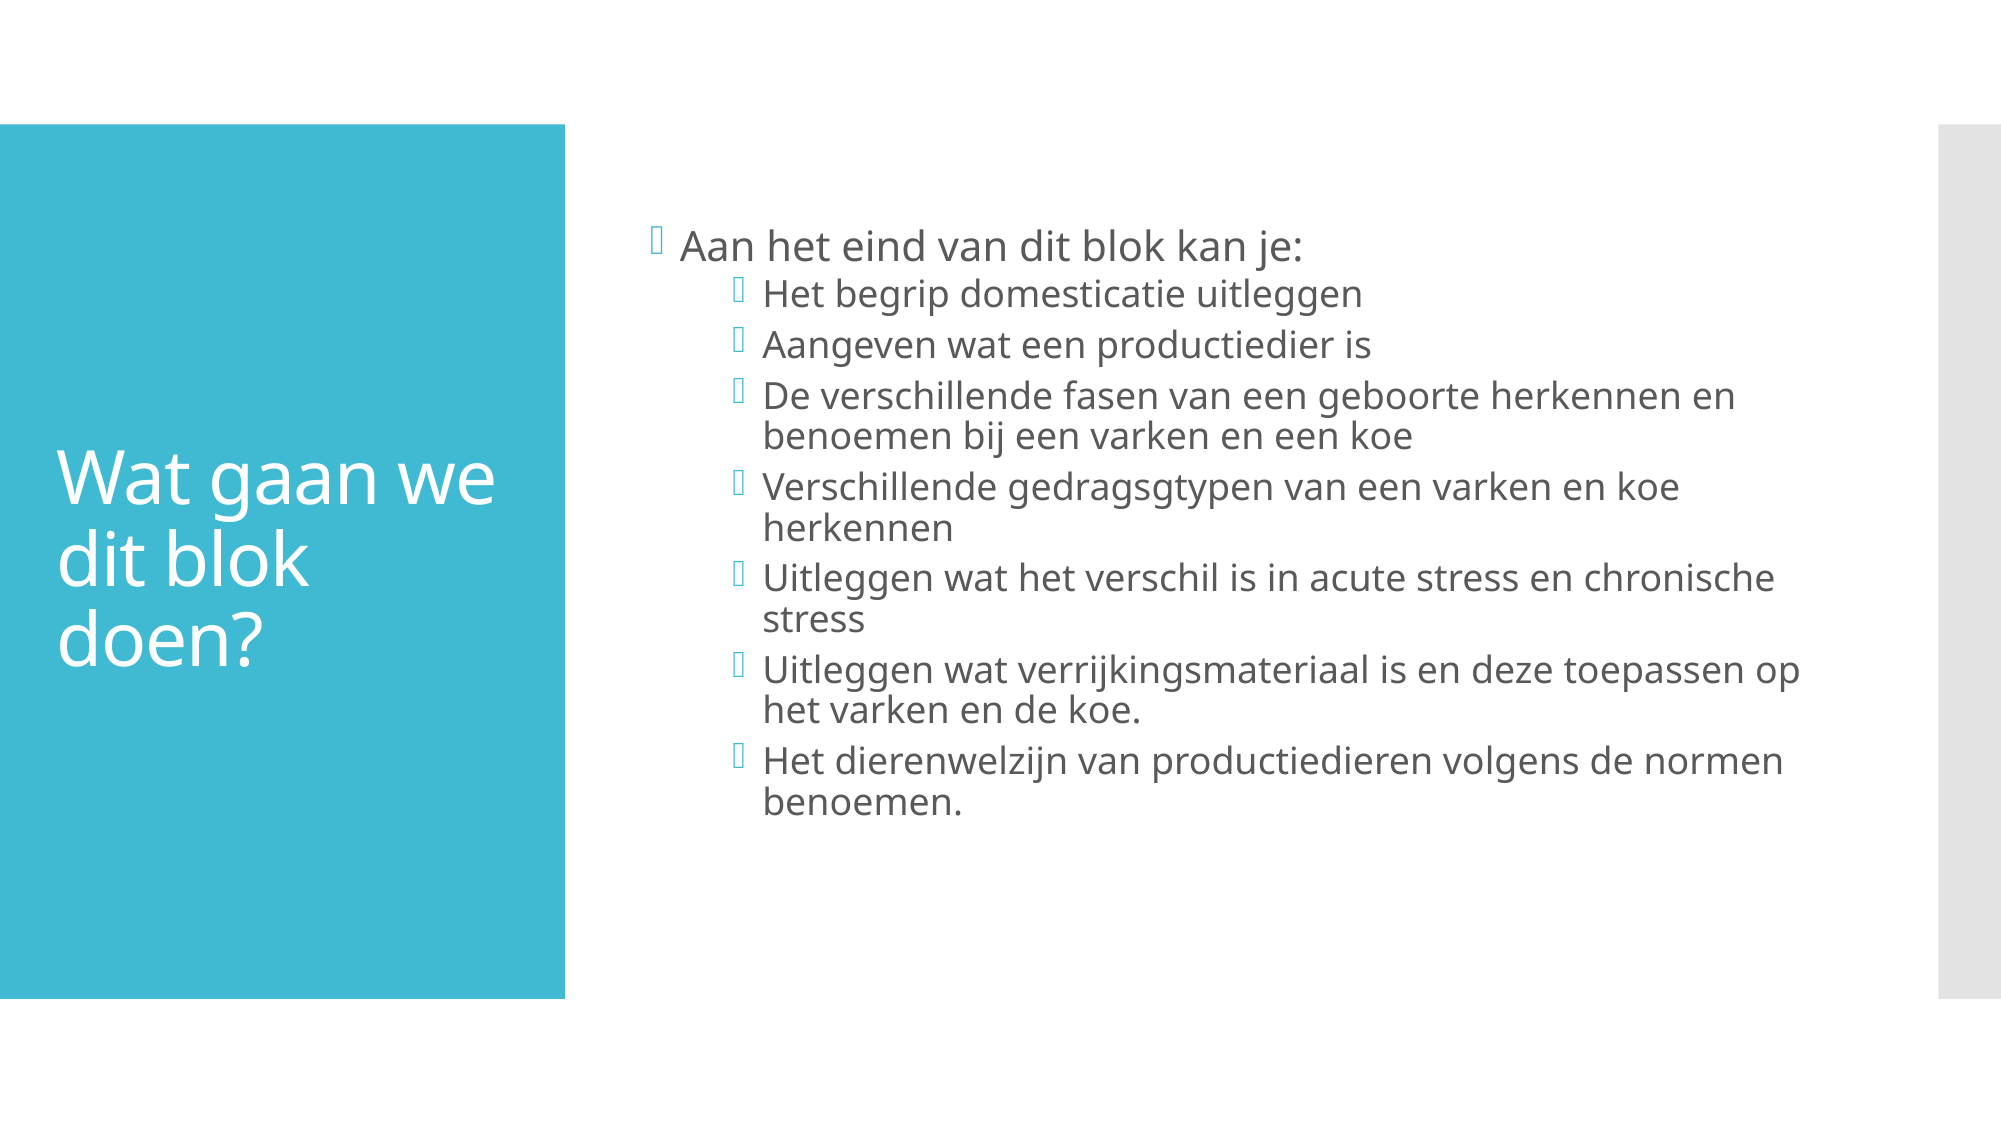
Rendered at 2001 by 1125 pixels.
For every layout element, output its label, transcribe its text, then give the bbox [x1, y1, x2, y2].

list Aan het eind van dit blok kan je: Het begrip domesticatie uitleggen Aangeven wat een productiedier is De verschillende fasen van een geboorte herkennen en benoemen bij een varken en een koe Verschillende gedragsgtypen van een varken en koe herkennen Uitleggen wat het verschil is in acute stress en chronische stress Uitleggen wat verrijkingsmateriaal is en deze toepassen op het varken en de koe. Het dierenwelzijn van productiedieren volgens de normen benoemen. [634, 141, 1835, 982]
title Wat gaan we dit blok doen? [41, 184, 525, 940]
